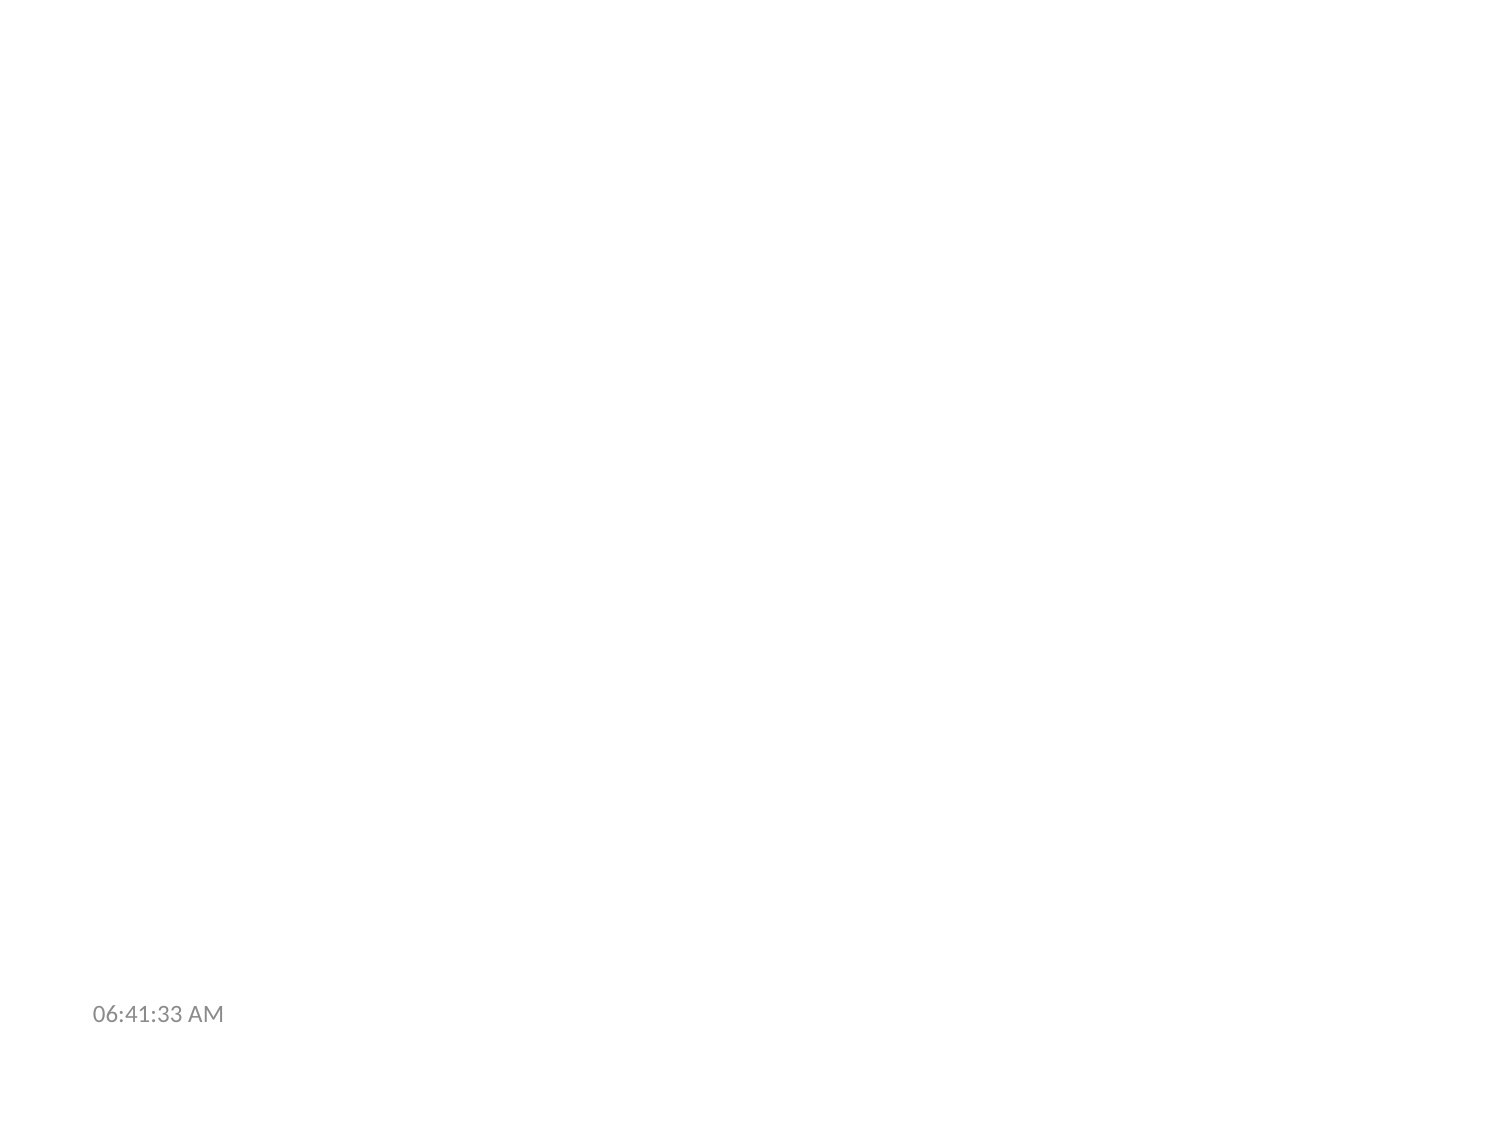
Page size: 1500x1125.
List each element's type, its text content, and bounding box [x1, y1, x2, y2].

text_box 3:35:09 PM [77, 982, 428, 1043]
